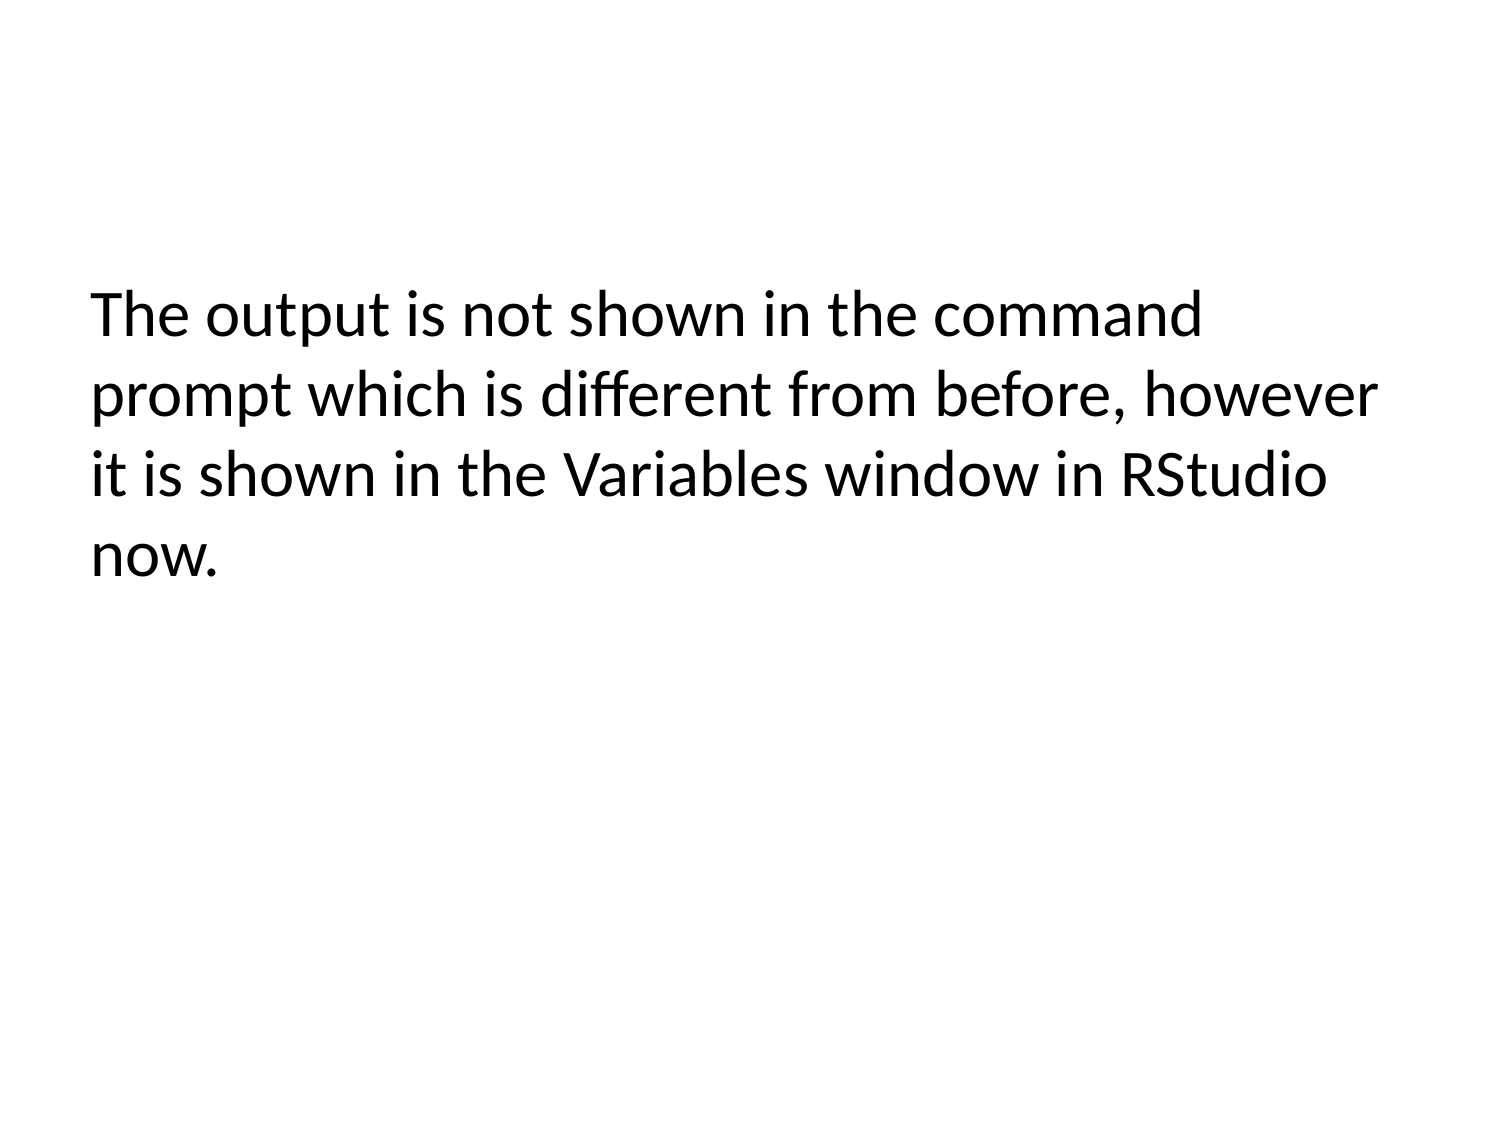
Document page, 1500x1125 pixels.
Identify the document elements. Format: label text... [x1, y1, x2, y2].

list The output is not shown in the command prompt which is different from before, however it is shown in the Variables window in RStudio now. [75, 262, 1425, 1005]
